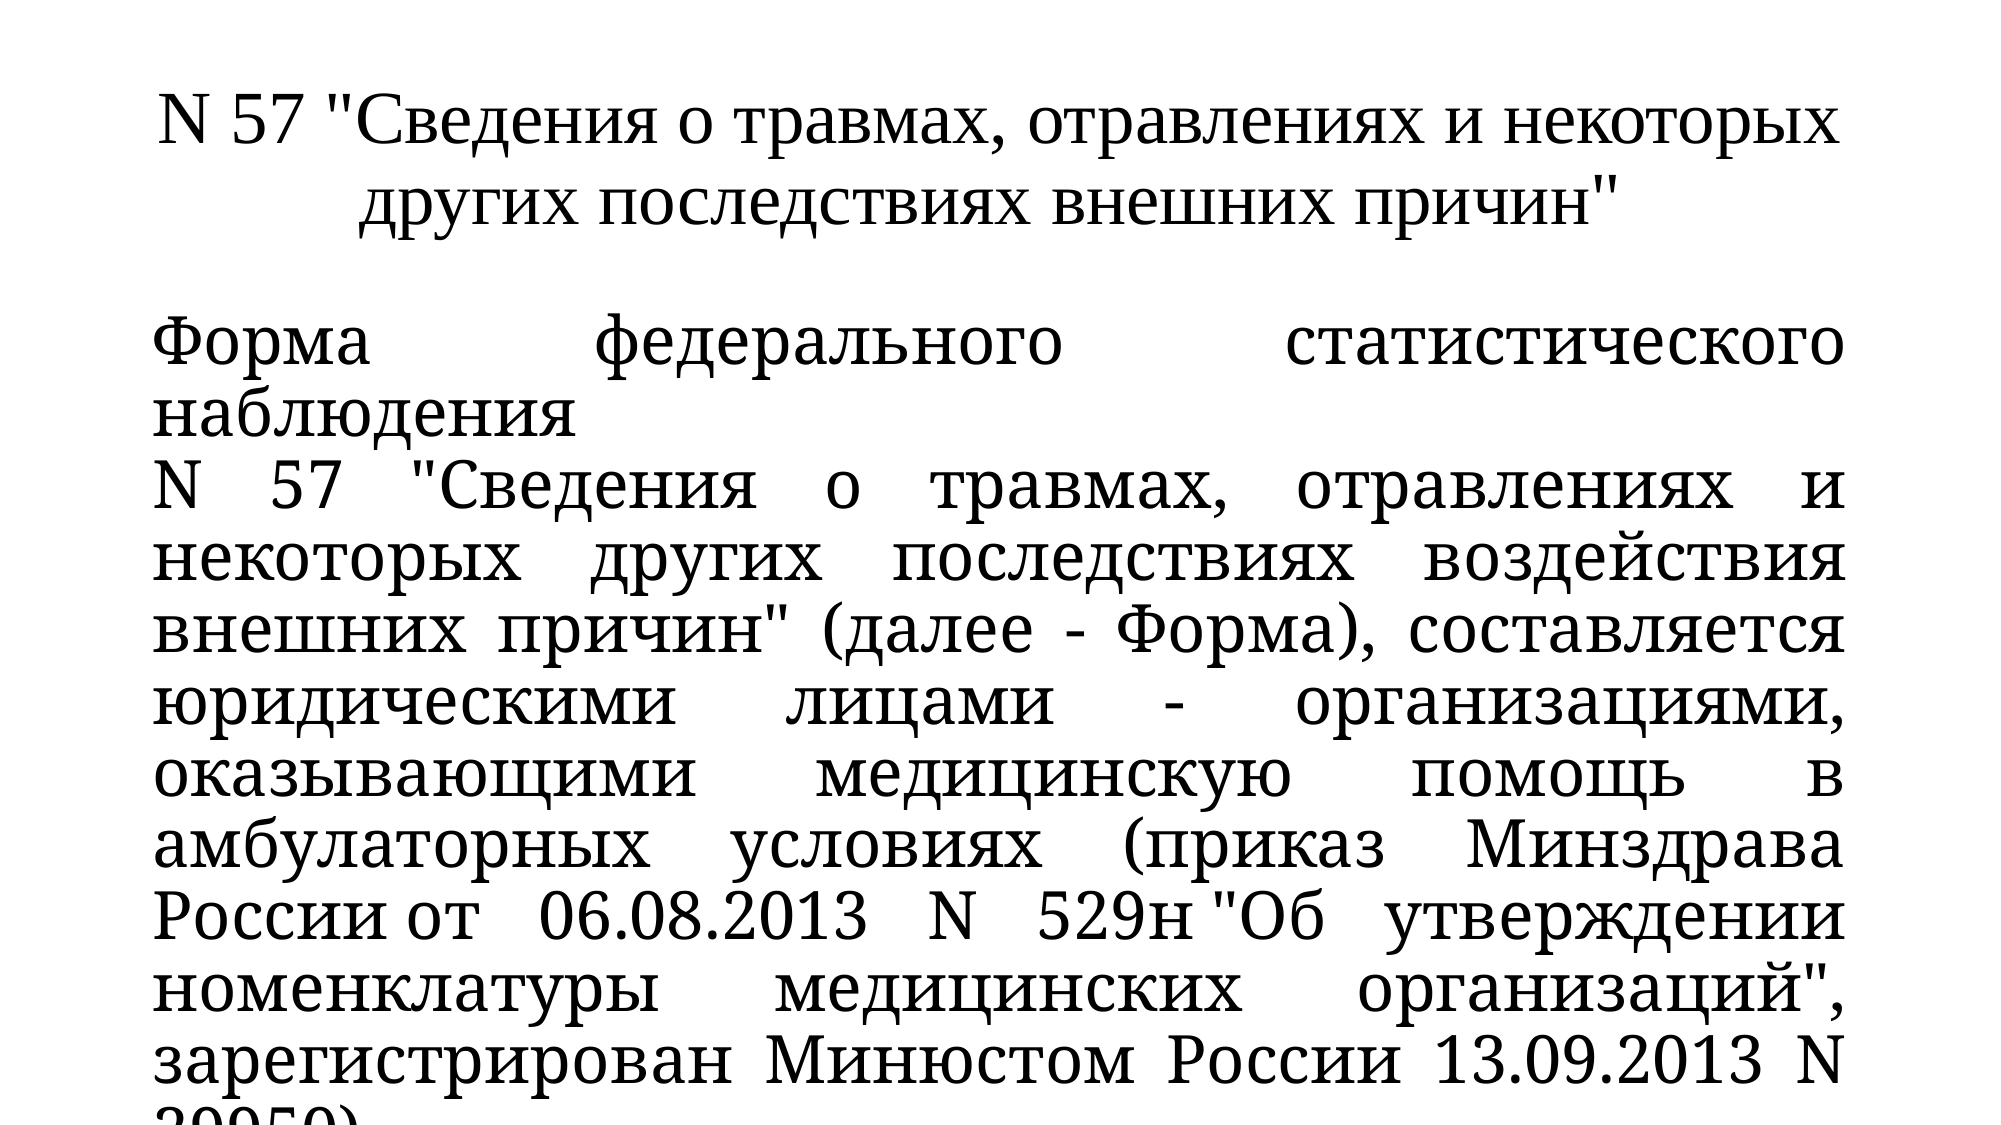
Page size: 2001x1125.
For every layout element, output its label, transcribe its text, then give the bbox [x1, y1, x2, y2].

list Форма федерального статистического наблюдения N 57 "Сведения о травмах, отравлениях и некоторых других последствиях воздействия внешних причин" (далее - Форма), составляется юридическими лицами - организациями, оказывающими медицинскую помощь в амбулаторных условиях (приказ Минздрава России от 06.08.2013 N 529н "Об утверждении номенклатуры медицинских организаций", зарегистрирован Минюстом России 13.09.2013 N 29950). [137, 299, 1863, 1037]
title N 57 "Сведения о травмах, отравлениях и некоторых других последствиях внешних причин" [137, 50, 1863, 269]
